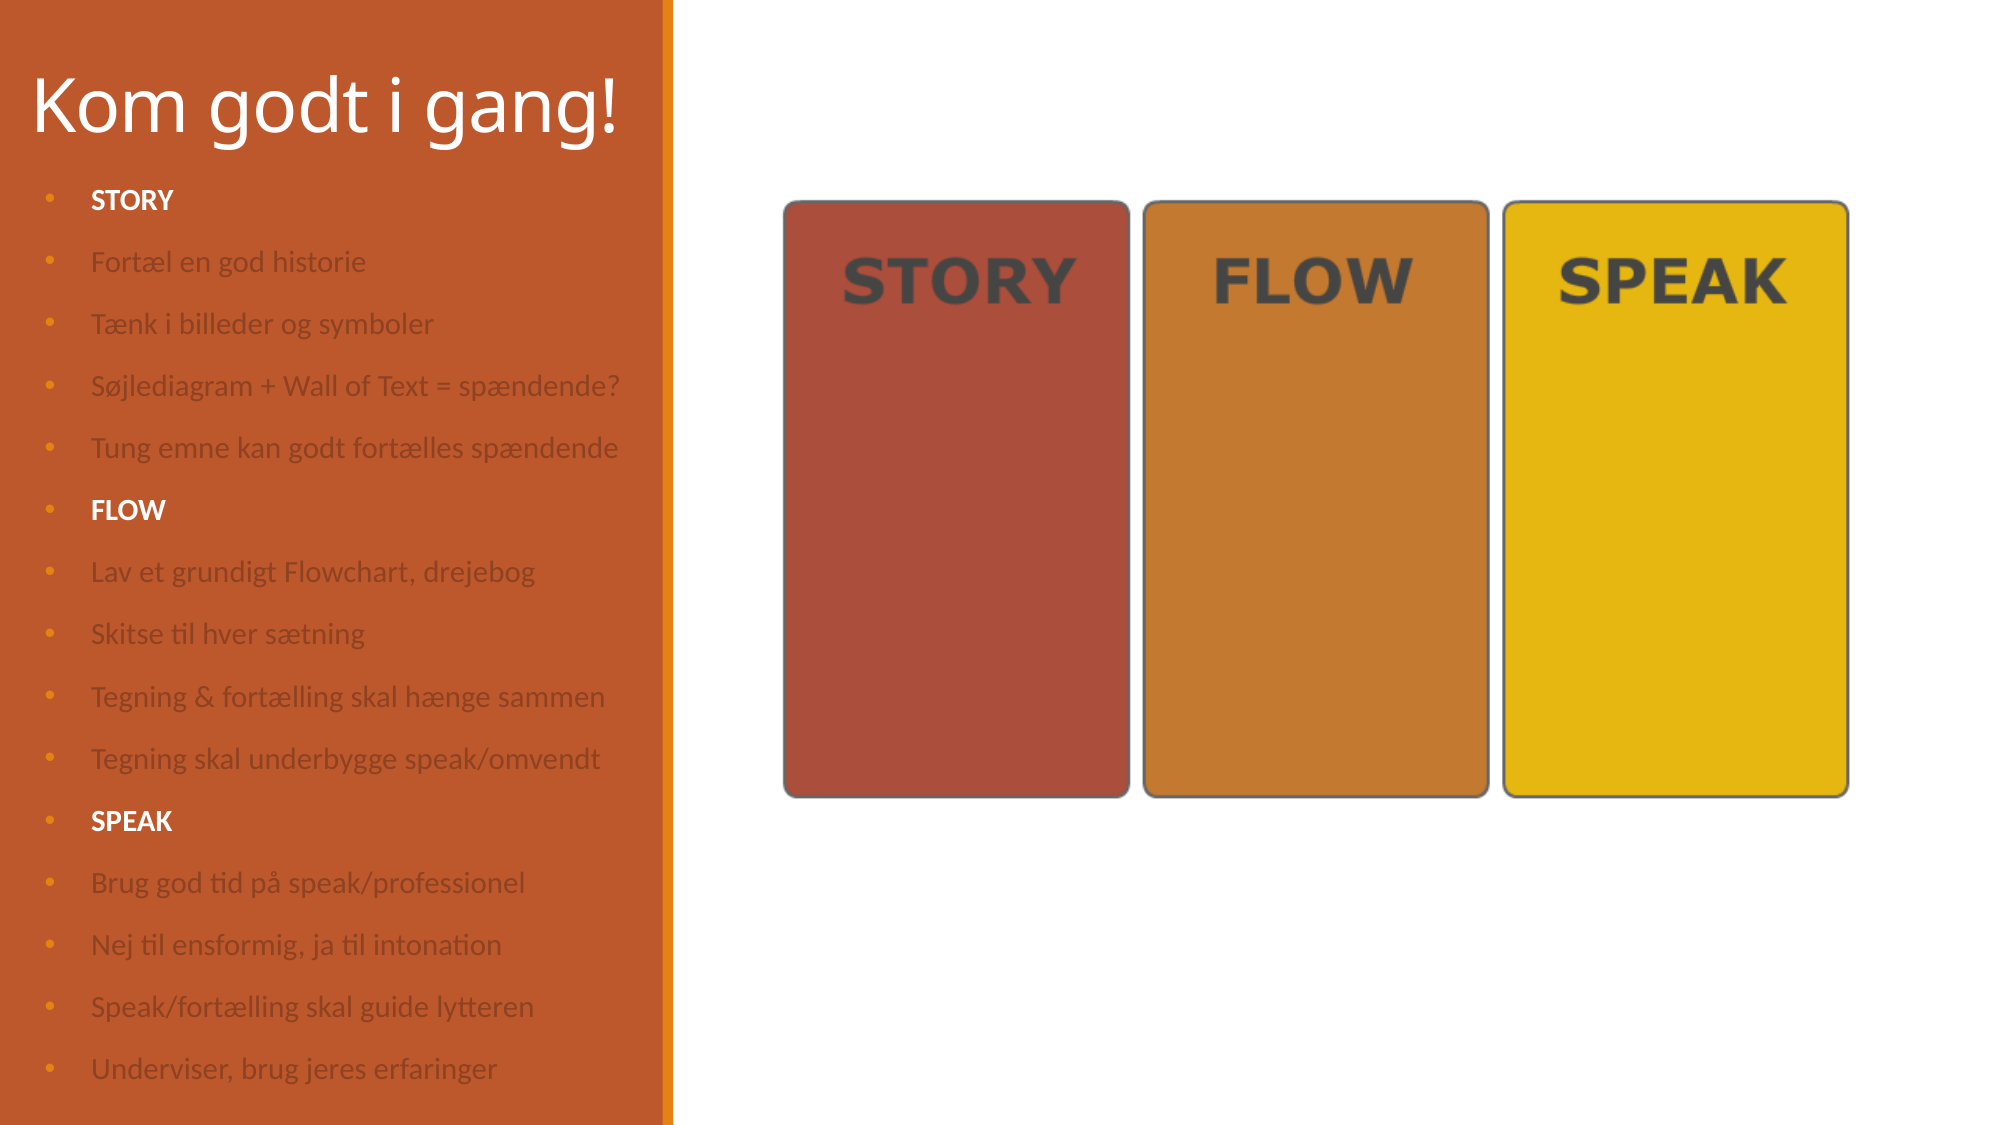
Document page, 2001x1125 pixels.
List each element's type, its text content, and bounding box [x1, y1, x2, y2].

list STORY Fortæl en god historie Tænk i billeder og symboler Søjlediagram + Wall of Text = spændende? Tung emne kan godt fortælles spændende FLOW Lav et grundigt Flowchart, drejebog Skitse til hver sætning Tegning & fortælling skal hænge sammen Tegning skal underbygge speak/omvendt SPEAK Brug god tid på speak/professionel Nej til ensformig, ja til intonation Speak/fortælling skal guide lytteren Underviser, brug jeres erfaringer [29, 175, 646, 1103]
title Kom godt i gang! [15, 0, 661, 156]
picture [737, 155, 1895, 844]
